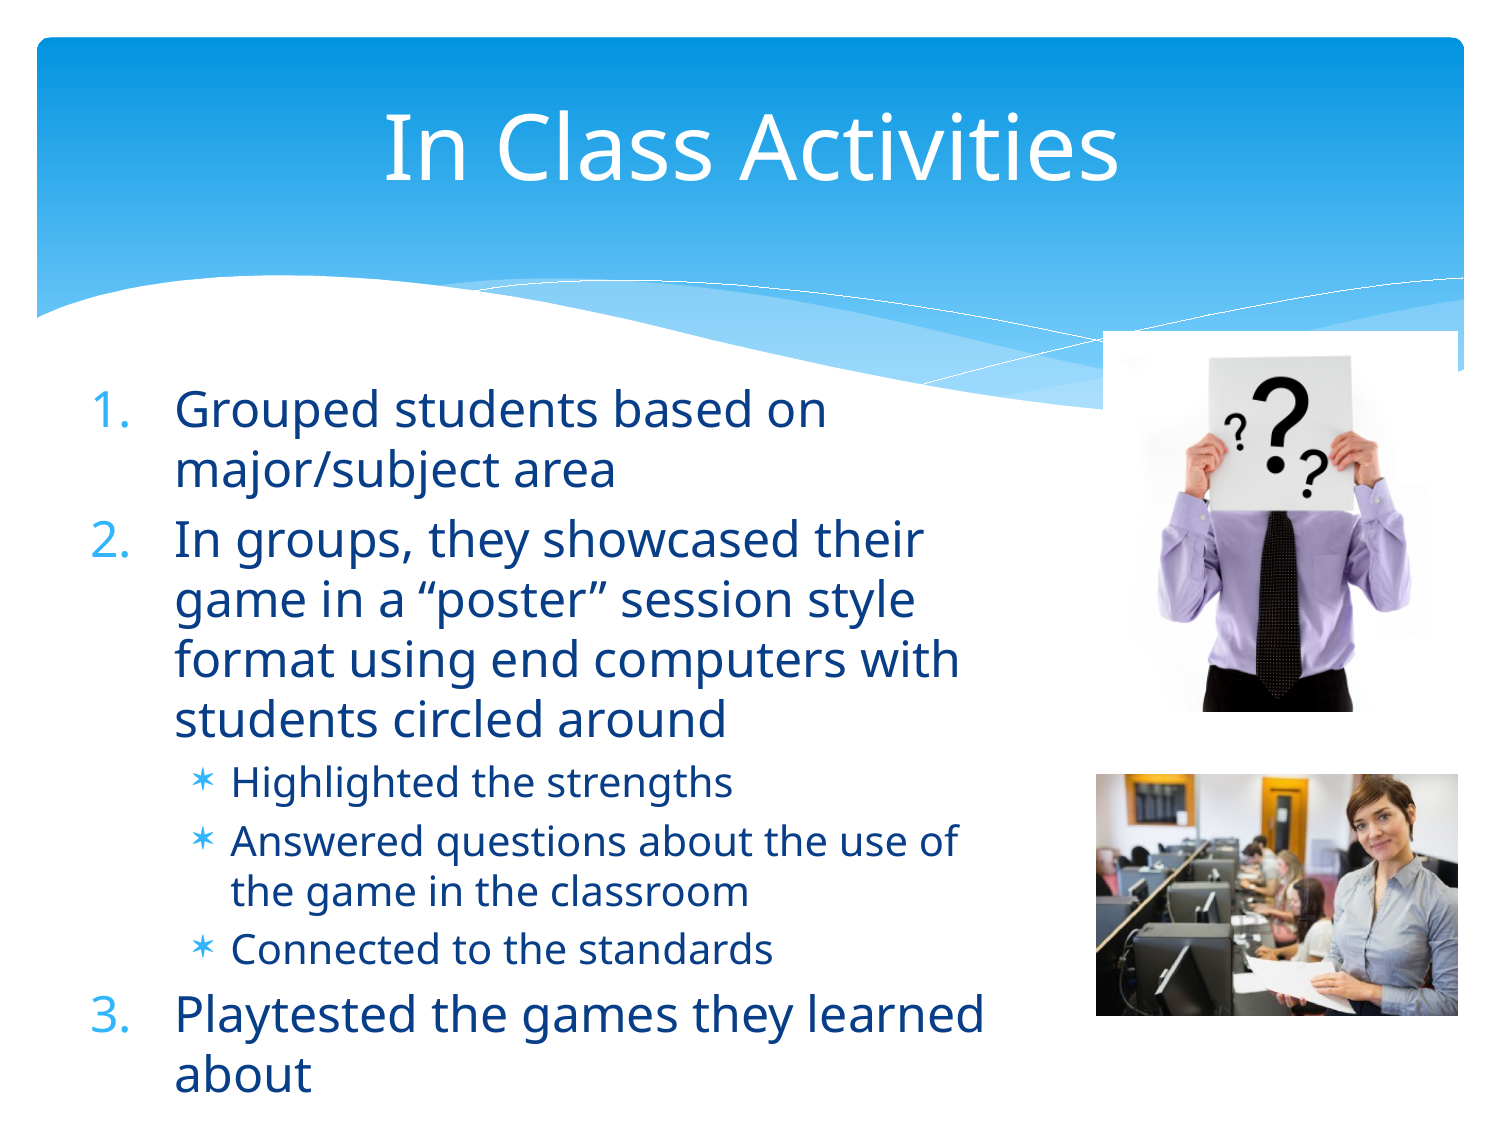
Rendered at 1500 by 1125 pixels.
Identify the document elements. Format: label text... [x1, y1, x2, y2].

title In Class Activities [237, 50, 1268, 238]
list Grouped students based on major/subject area In groups, they showcased their game in a “poster” session style format using end computers with students circled around Highlighted the strengths Answered questions about the use of the game in the classroom Connected to the standards Playtested the games they learned about [75, 370, 1013, 1113]
picture [1096, 774, 1458, 1016]
picture [1103, 331, 1458, 713]
